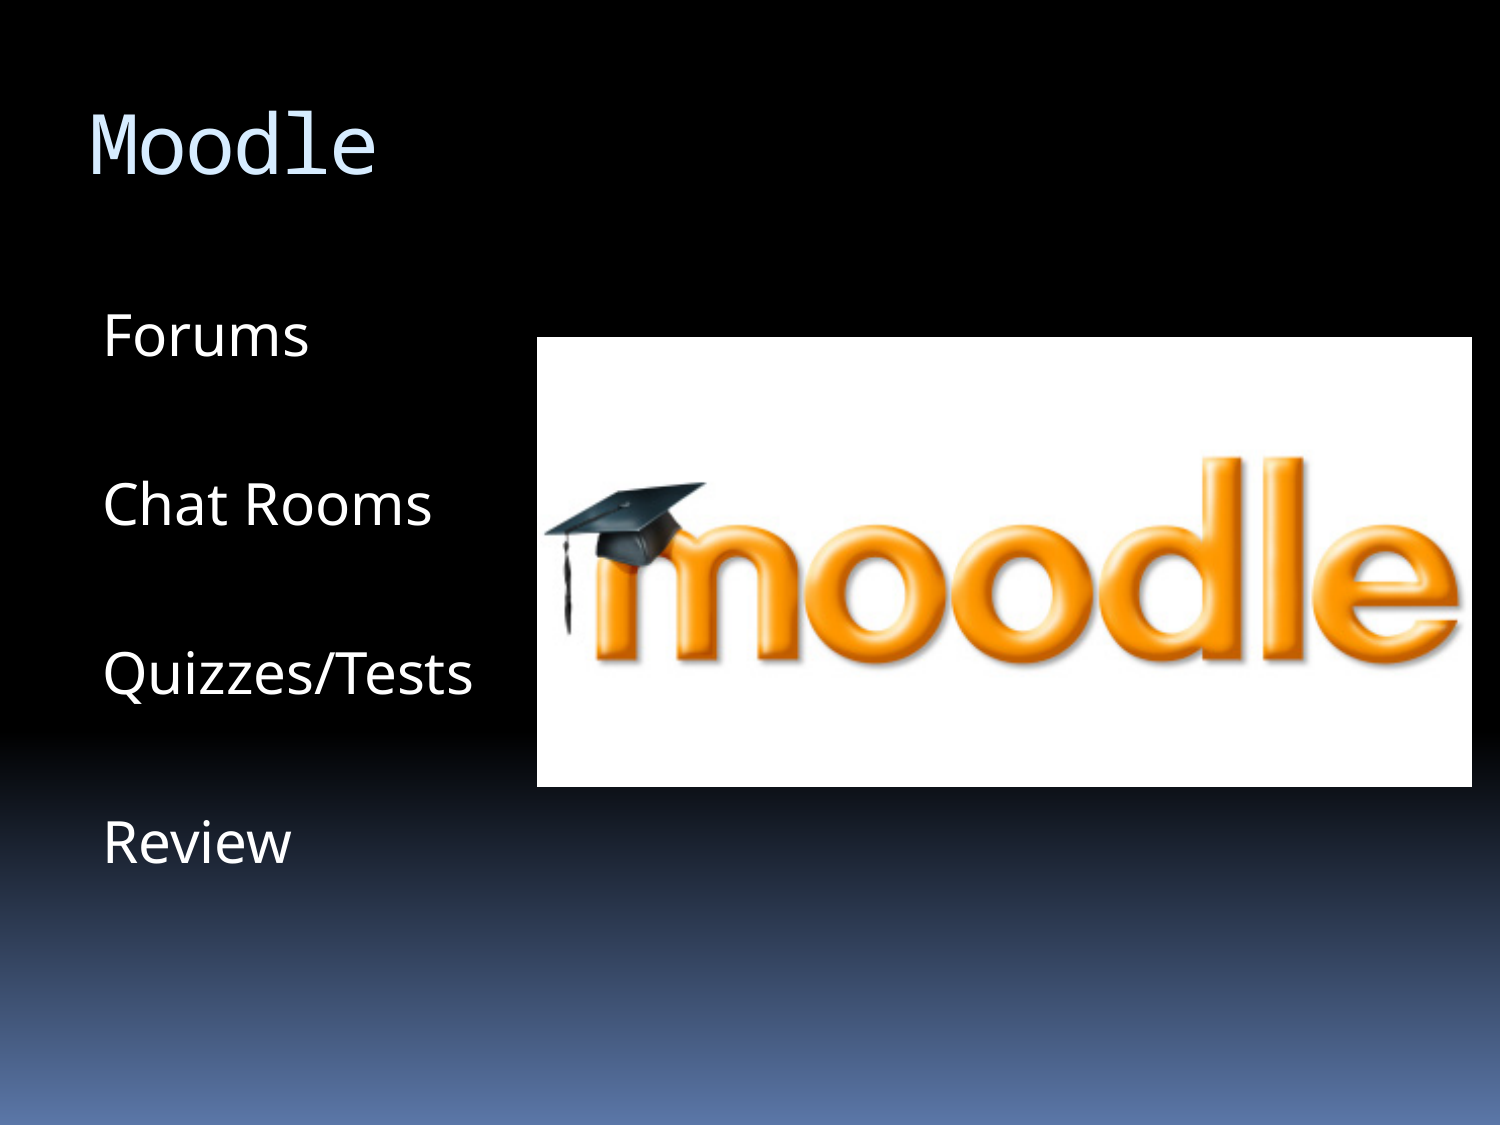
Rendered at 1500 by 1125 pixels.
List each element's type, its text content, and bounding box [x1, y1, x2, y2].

picture [537, 336, 1473, 787]
title Moodle [75, 83, 1425, 234]
list Forums Chat Rooms Quizzes/Tests Review [76, 290, 739, 1033]
